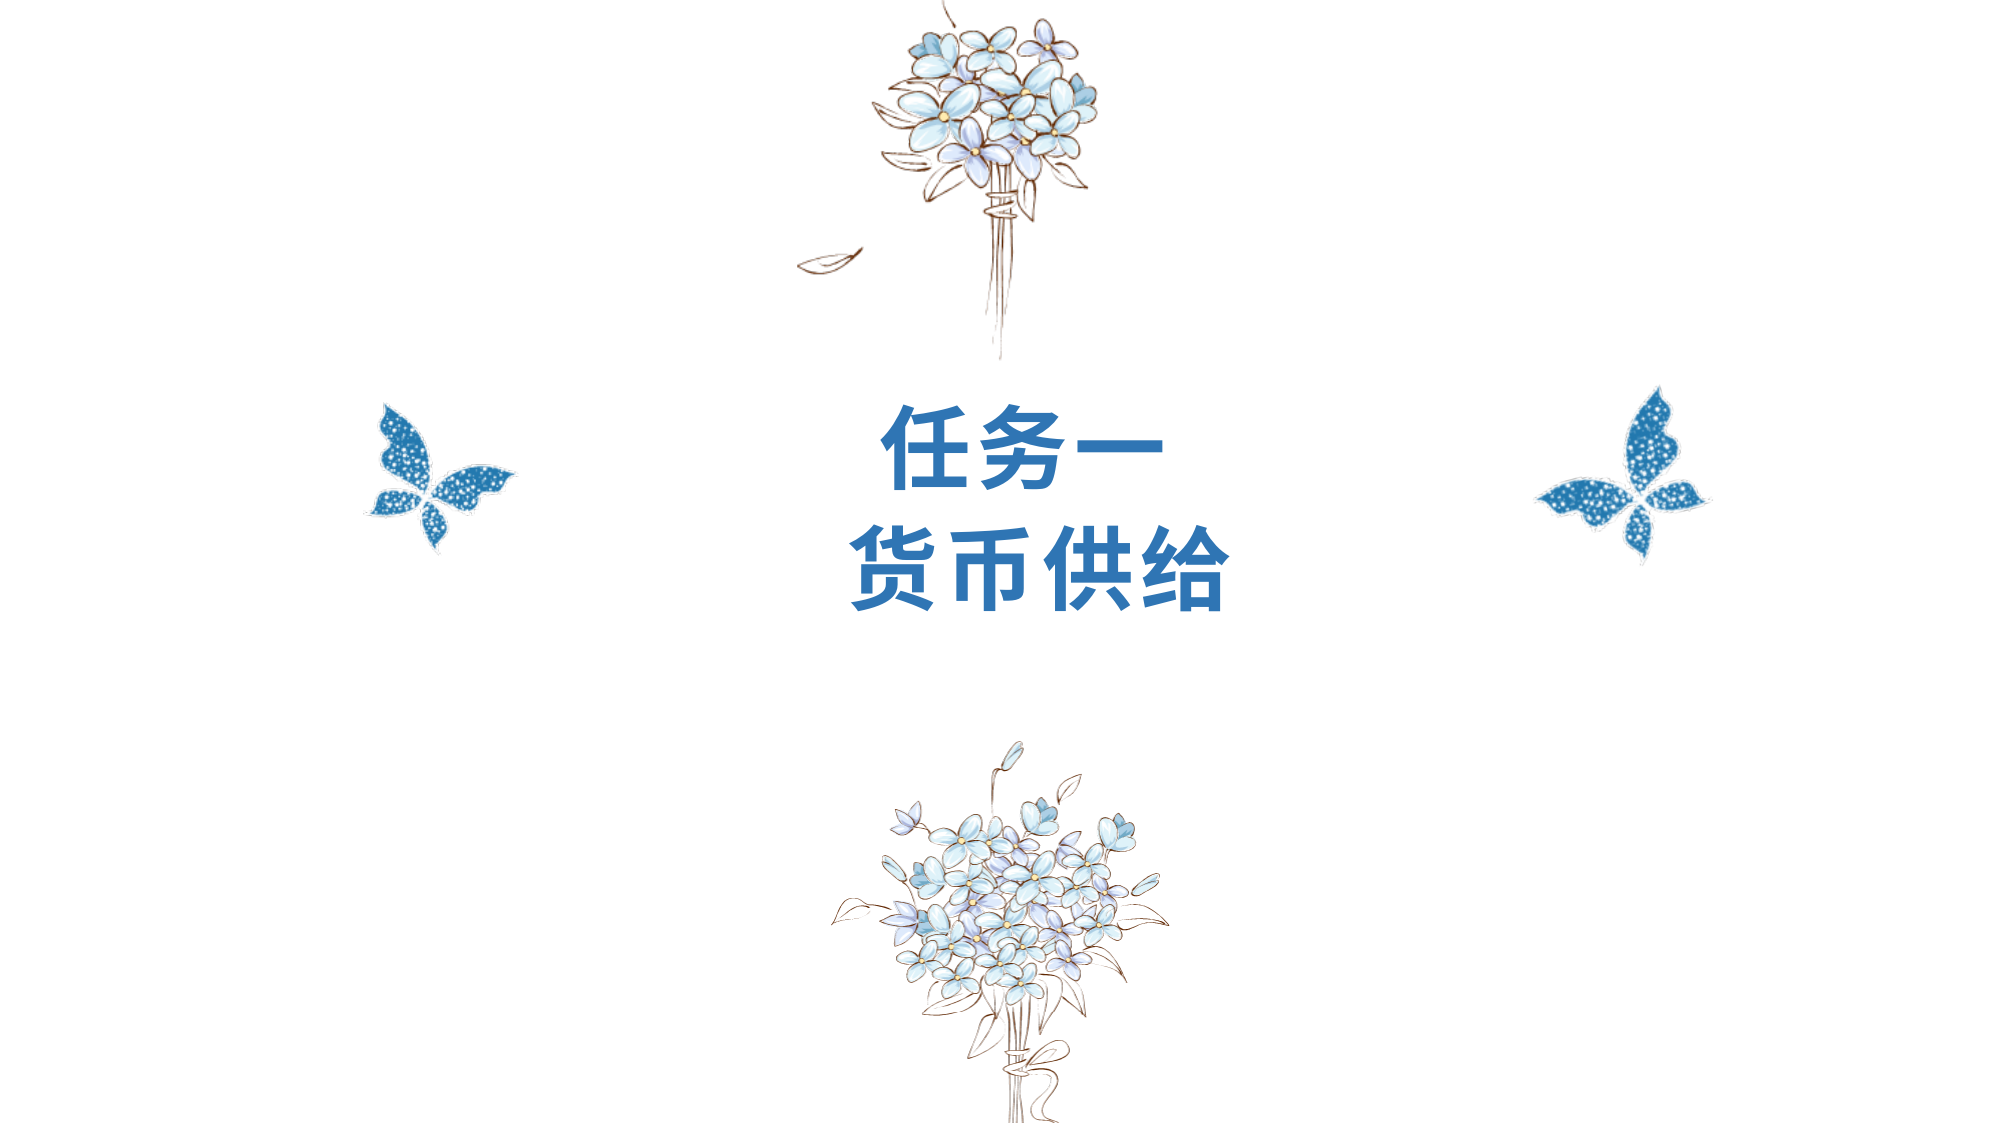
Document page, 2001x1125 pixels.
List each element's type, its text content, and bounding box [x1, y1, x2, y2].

picture [363, 402, 515, 556]
picture [831, 741, 1170, 1123]
picture [797, 0, 1099, 362]
picture [1564, 380, 1724, 586]
title 任务一 货币供给 [515, 373, 1564, 630]
